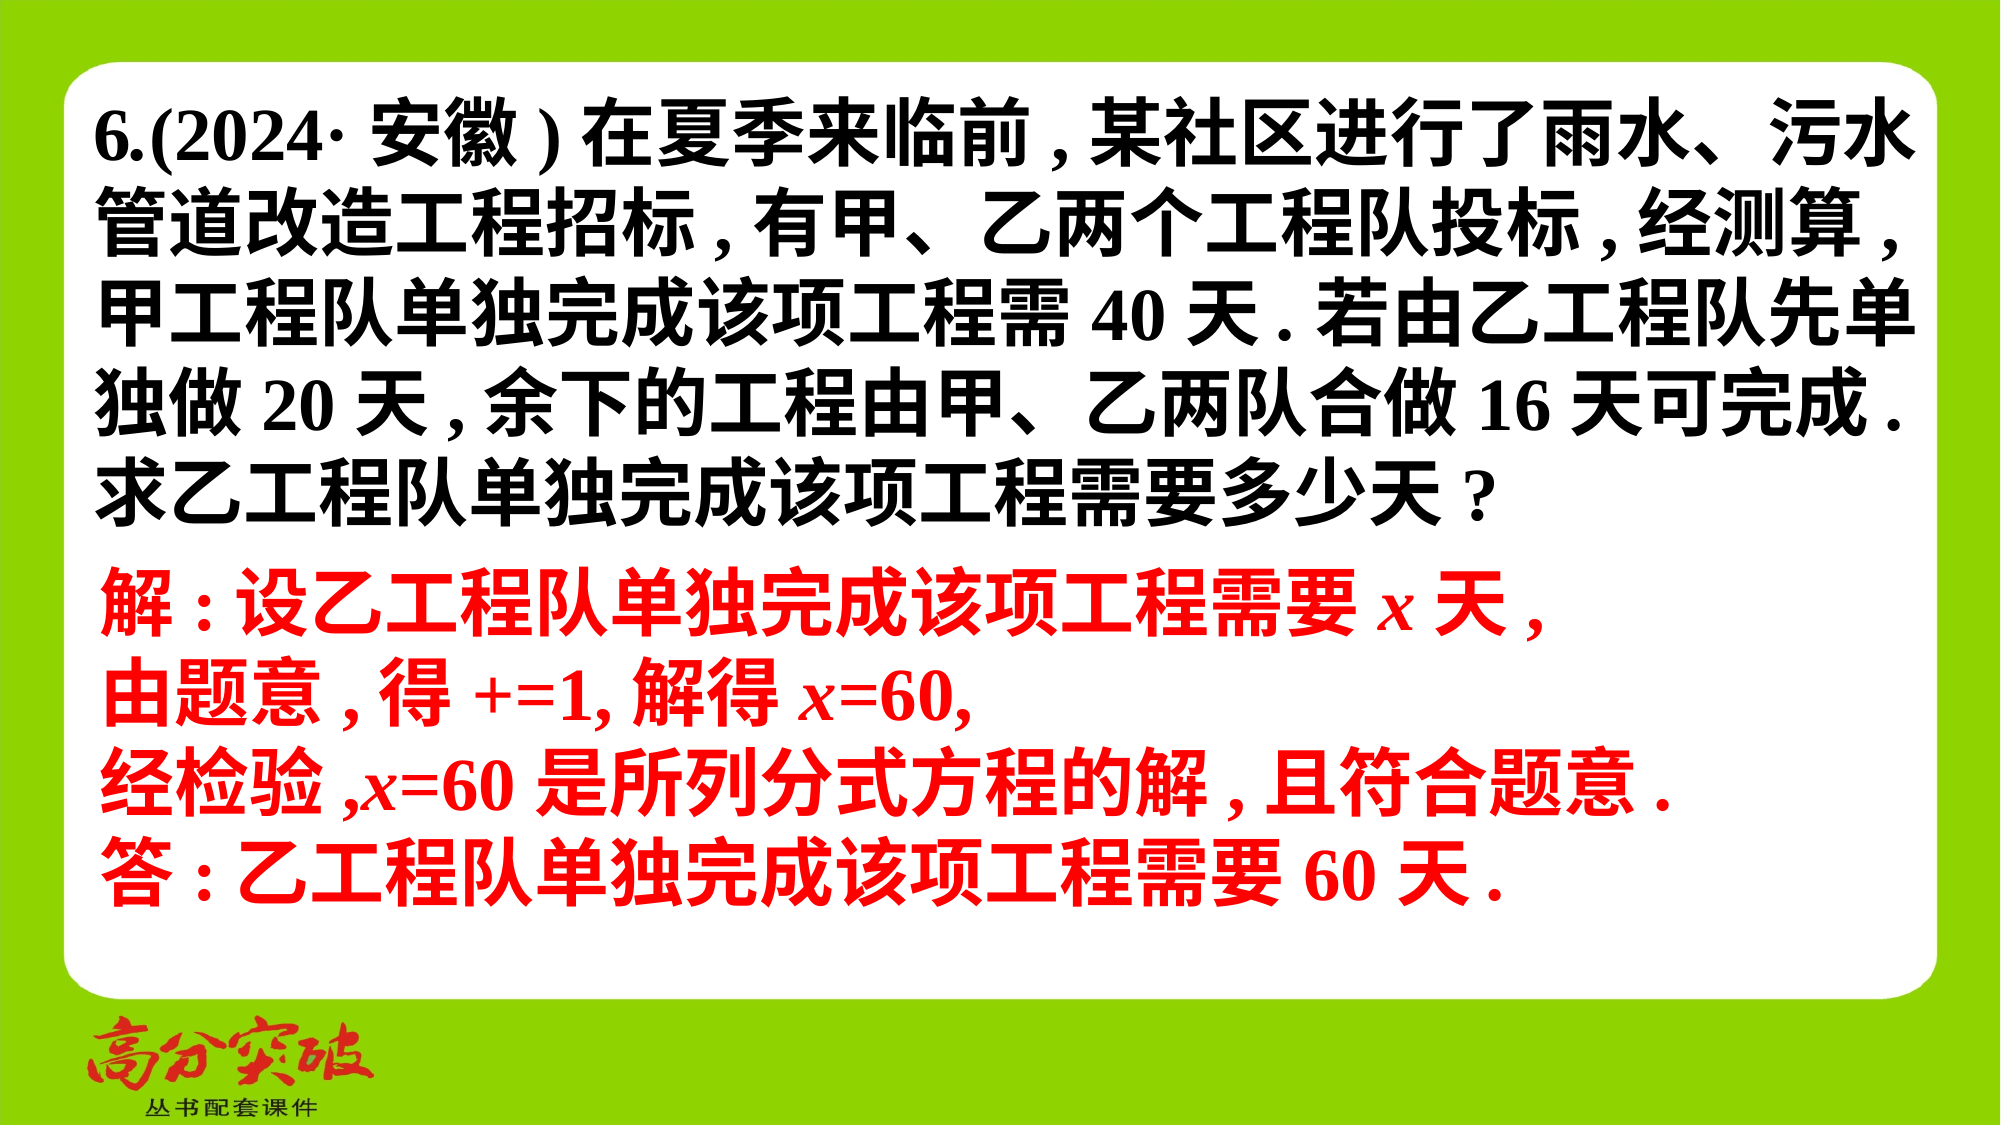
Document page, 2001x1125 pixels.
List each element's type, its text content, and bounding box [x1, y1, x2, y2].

picture [0, 0, 2001, 1125]
text_box 6.(2024·安徽)在夏季来临前,某社区进行了雨水、污水管道改造工程招标,有甲、乙两个工程队投标,经测算,甲工程队单独完成该项工程需40天.若由乙工程队先单独做20天,余下的工程由甲、乙两队合做16天可完成.求乙工程队单独完成该项工程需要多少天? [78, 78, 1933, 543]
